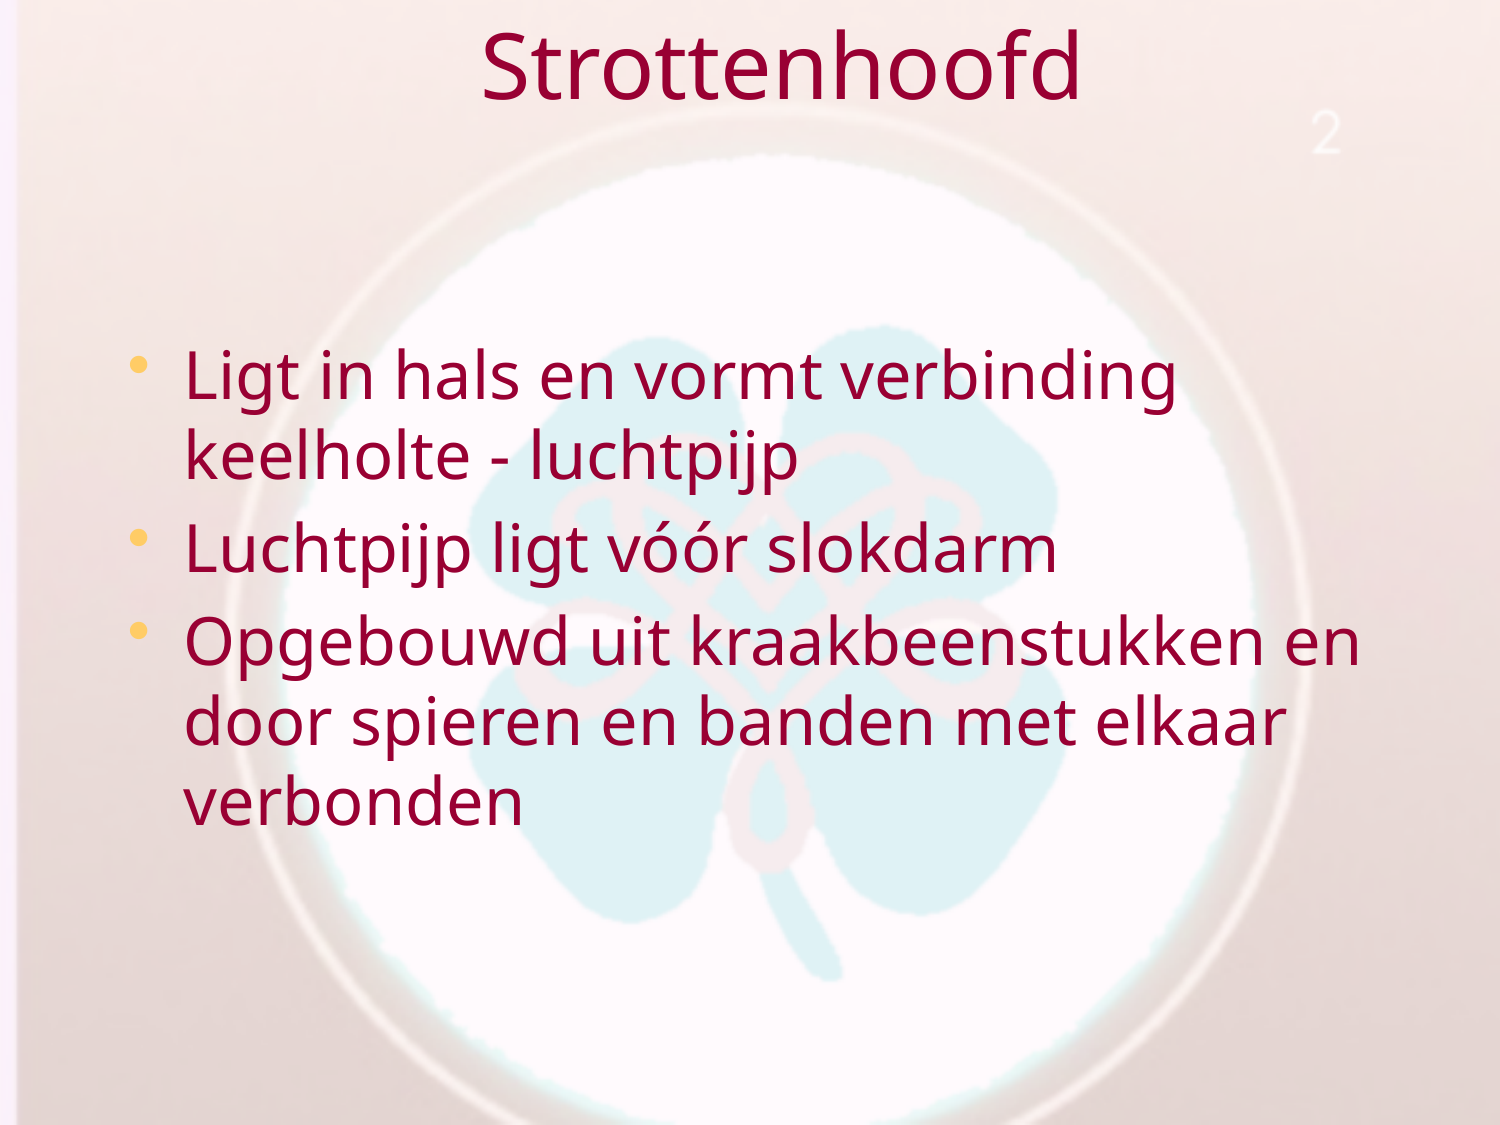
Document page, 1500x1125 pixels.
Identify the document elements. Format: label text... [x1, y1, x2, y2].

title Strottenhoofd [125, 0, 1465, 125]
list Ligt in hals en vormt verbinding keelholte - luchtpijp Luchtpijp ligt vóór slokdarm Opgebouwd uit kraakbeenstukken en door spieren en banden met elkaar verbonden [112, 324, 1388, 1000]
picture [0, 0, 1500, 1125]
